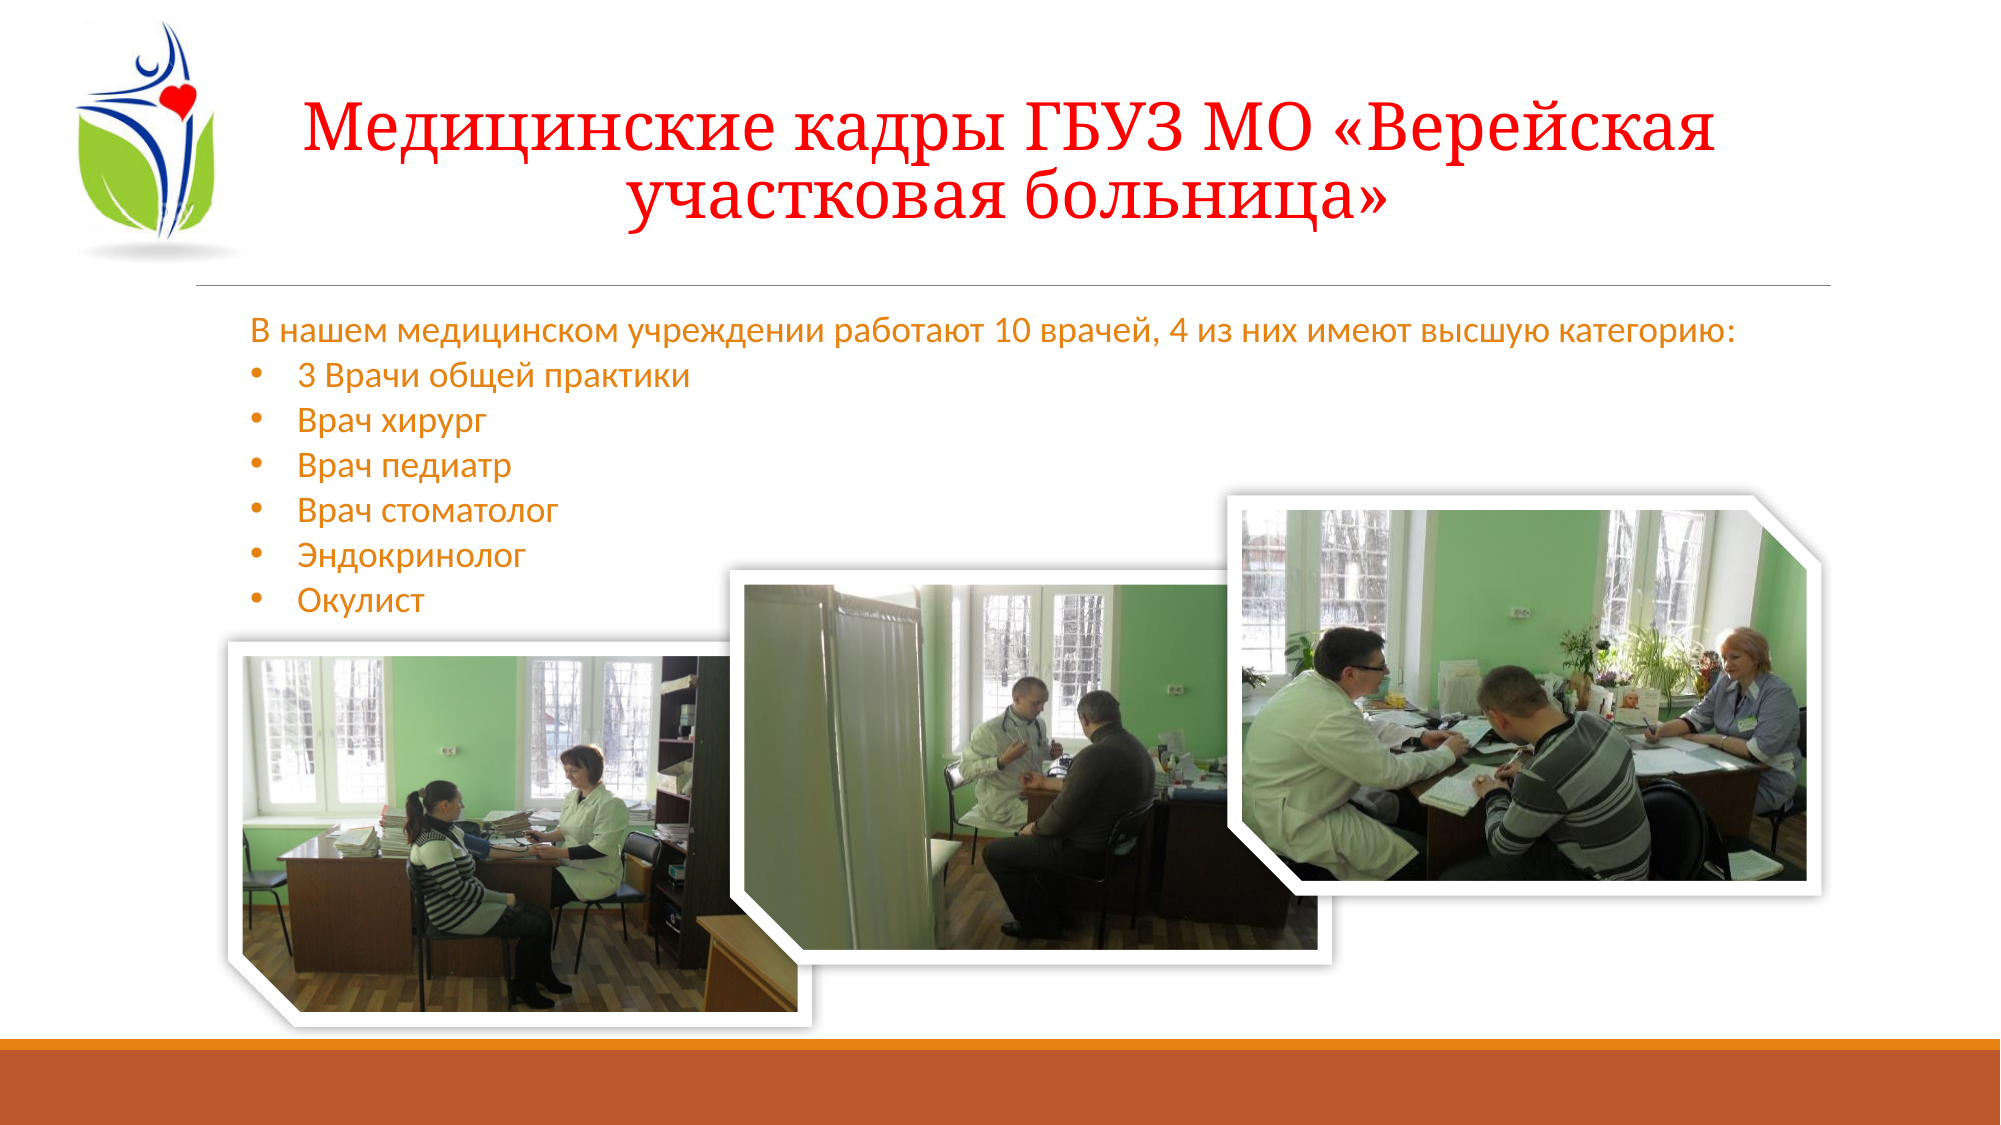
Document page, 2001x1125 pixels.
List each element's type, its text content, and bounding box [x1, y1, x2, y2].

text_box В нашем медицинском учреждении работают 10 врачей, 4 из них имеют высшую категорию: 3 Врачи общей практики Врач хирург Врач педиатр Врач стоматолог Эндокринолог Окулист [235, 298, 1761, 647]
picture [234, 502, 1815, 1020]
title Медицинские кадры ГБУЗ МО «Верейская участковая больница» [278, 115, 1814, 240]
picture [22, 20, 270, 268]
